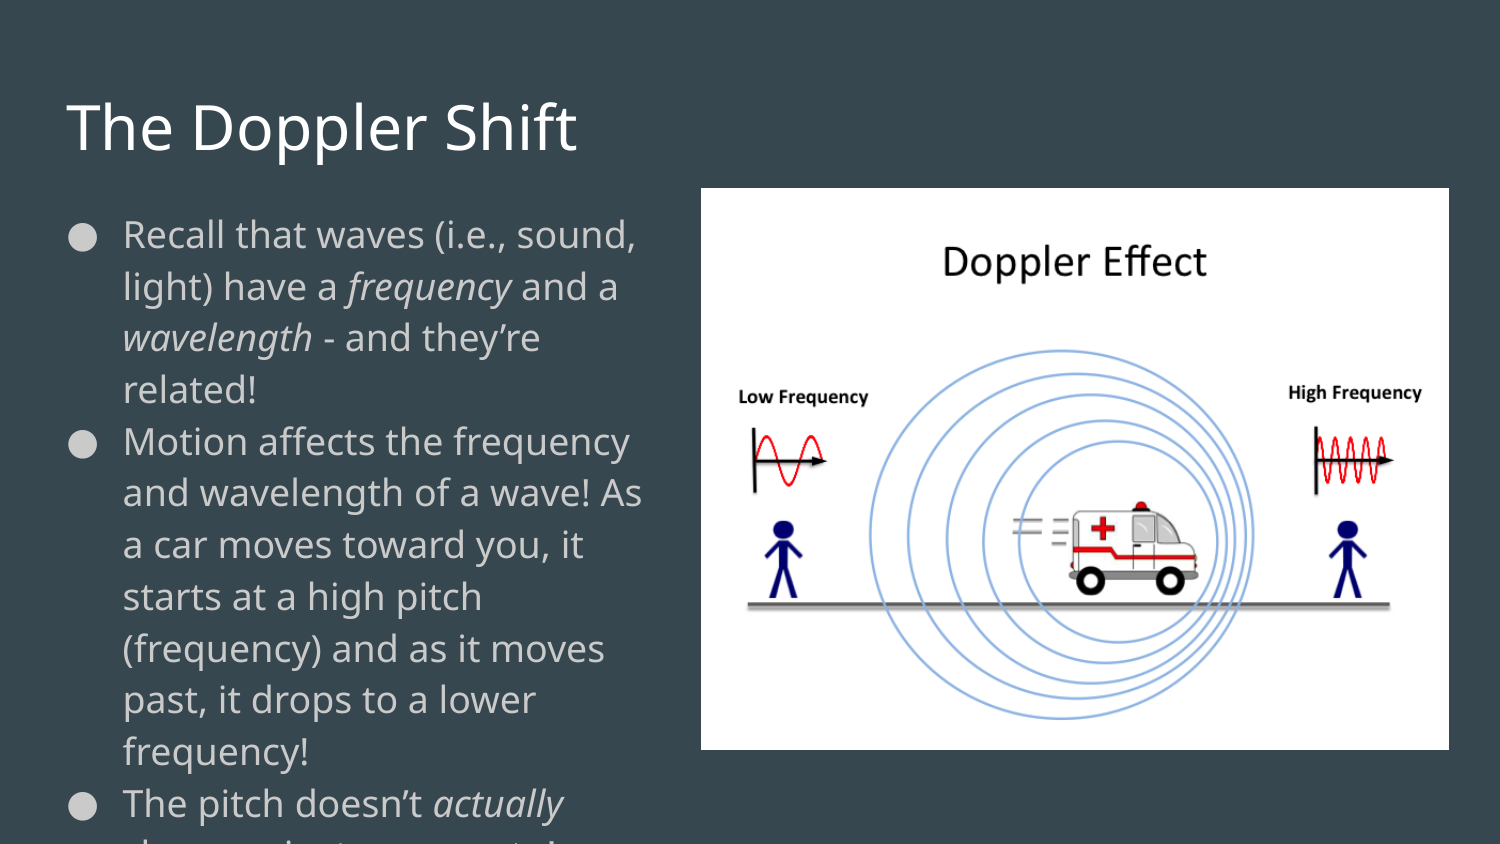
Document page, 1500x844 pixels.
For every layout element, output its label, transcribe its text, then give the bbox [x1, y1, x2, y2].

list Recall that waves (i.e., sound, light) have a frequency and a wavelength - and they’re related! Motion affects the frequency and wavelength of a wave! As a car moves toward you, it starts at a high pitch (frequency) and as it moves past, it drops to a lower frequency! The pitch doesn’t actually change - just appears to! [32, 189, 686, 750]
picture [701, 188, 1450, 750]
title The Doppler Shift [51, 72, 1449, 167]
